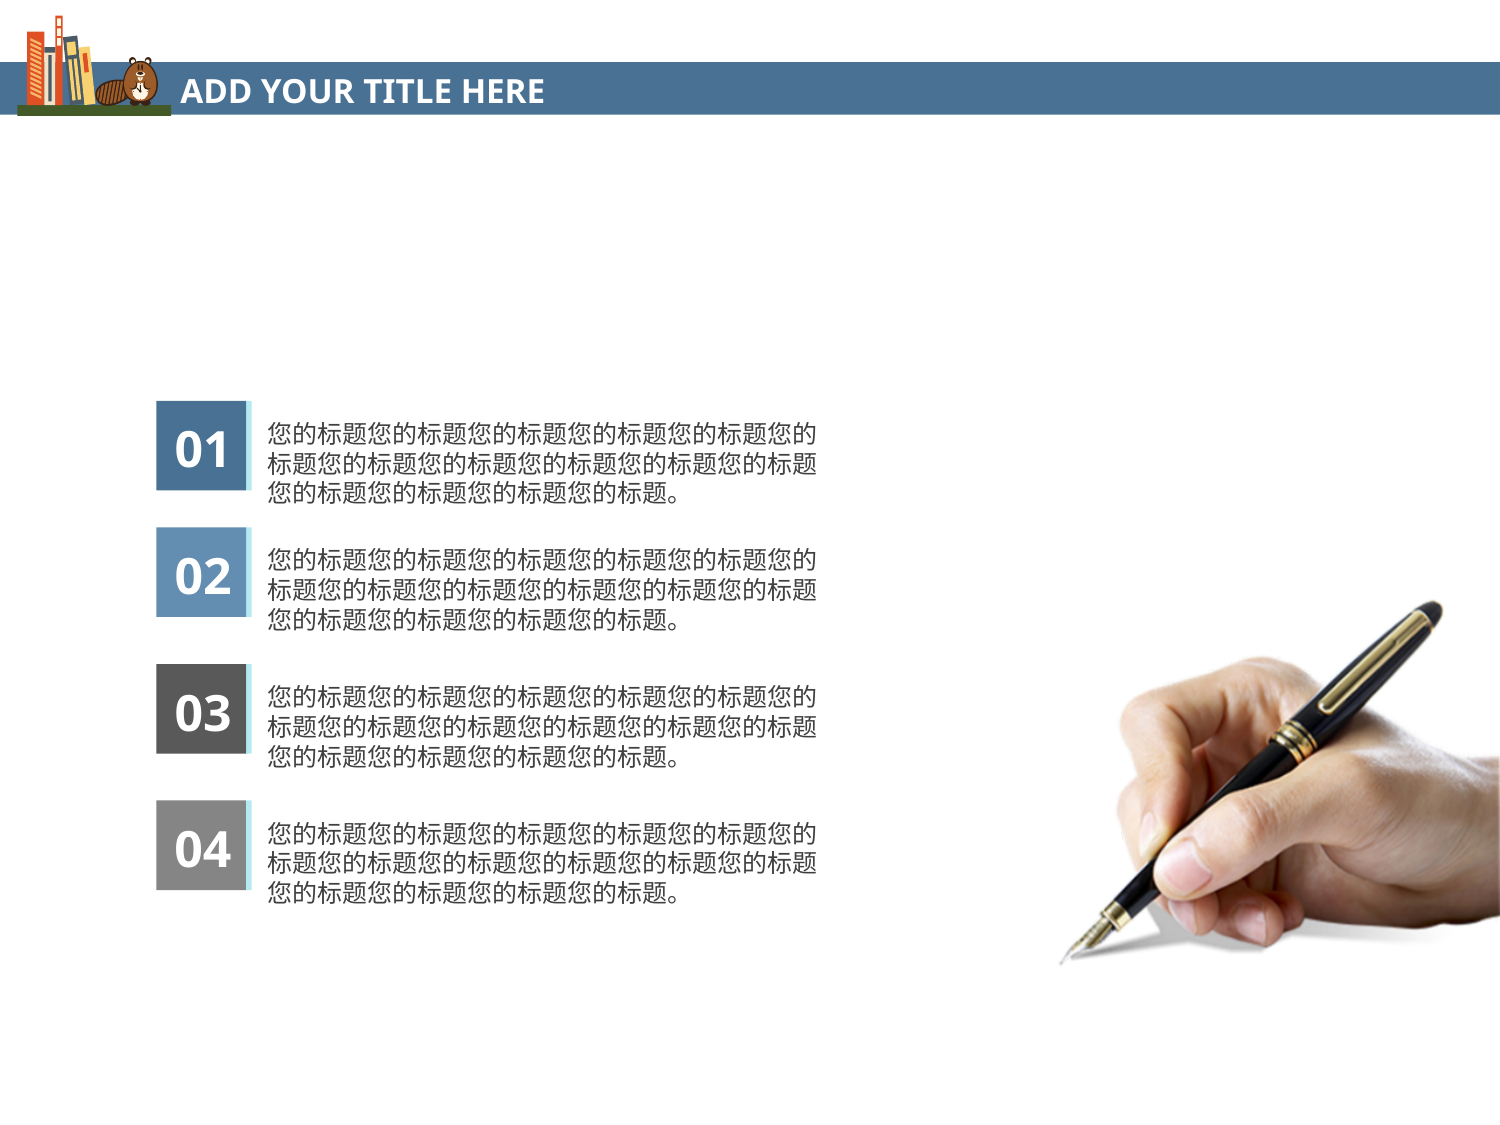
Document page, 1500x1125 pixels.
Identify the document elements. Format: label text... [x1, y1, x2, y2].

text_box [245, 886, 253, 891]
text_box [0, 61, 17, 116]
text_box 03 [159, 673, 253, 749]
text_box 您的标题您的标题您的标题您的标题您的标题您的标题您的标题您的标题您的标题您的标题您的标题您的标题您的标题您的标题您的标题。 [252, 537, 857, 610]
text_box [245, 749, 253, 755]
text_box [245, 799, 253, 810]
text_box [155, 400, 245, 491]
text_box [245, 486, 253, 491]
text_box [245, 400, 253, 410]
text_box 您的标题您的标题您的标题您的标题您的标题您的标题您的标题您的标题您的标题您的标题您的标题您的标题您的标题您的标题您的标题。 [252, 410, 857, 483]
text_box 您的标题您的标题您的标题您的标题您的标题您的标题您的标题您的标题您的标题您的标题您的标题您的标题您的标题您的标题您的标题。 [252, 810, 857, 883]
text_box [17, 15, 172, 117]
text_box 01 [159, 410, 253, 486]
text_box [155, 663, 245, 755]
text_box [172, 61, 1500, 116]
text_box ADD YOUR TITLE HERE [165, 63, 645, 118]
text_box [245, 663, 253, 673]
text_box [155, 799, 245, 891]
text_box [245, 612, 253, 618]
text_box [245, 526, 253, 537]
text_box 04 [159, 810, 253, 886]
text_box [155, 526, 245, 618]
text_box 02 [159, 537, 253, 612]
picture [1035, 582, 1500, 981]
text_box 您的标题您的标题您的标题您的标题您的标题您的标题您的标题您的标题您的标题您的标题您的标题您的标题您的标题您的标题您的标题。 [252, 673, 857, 747]
